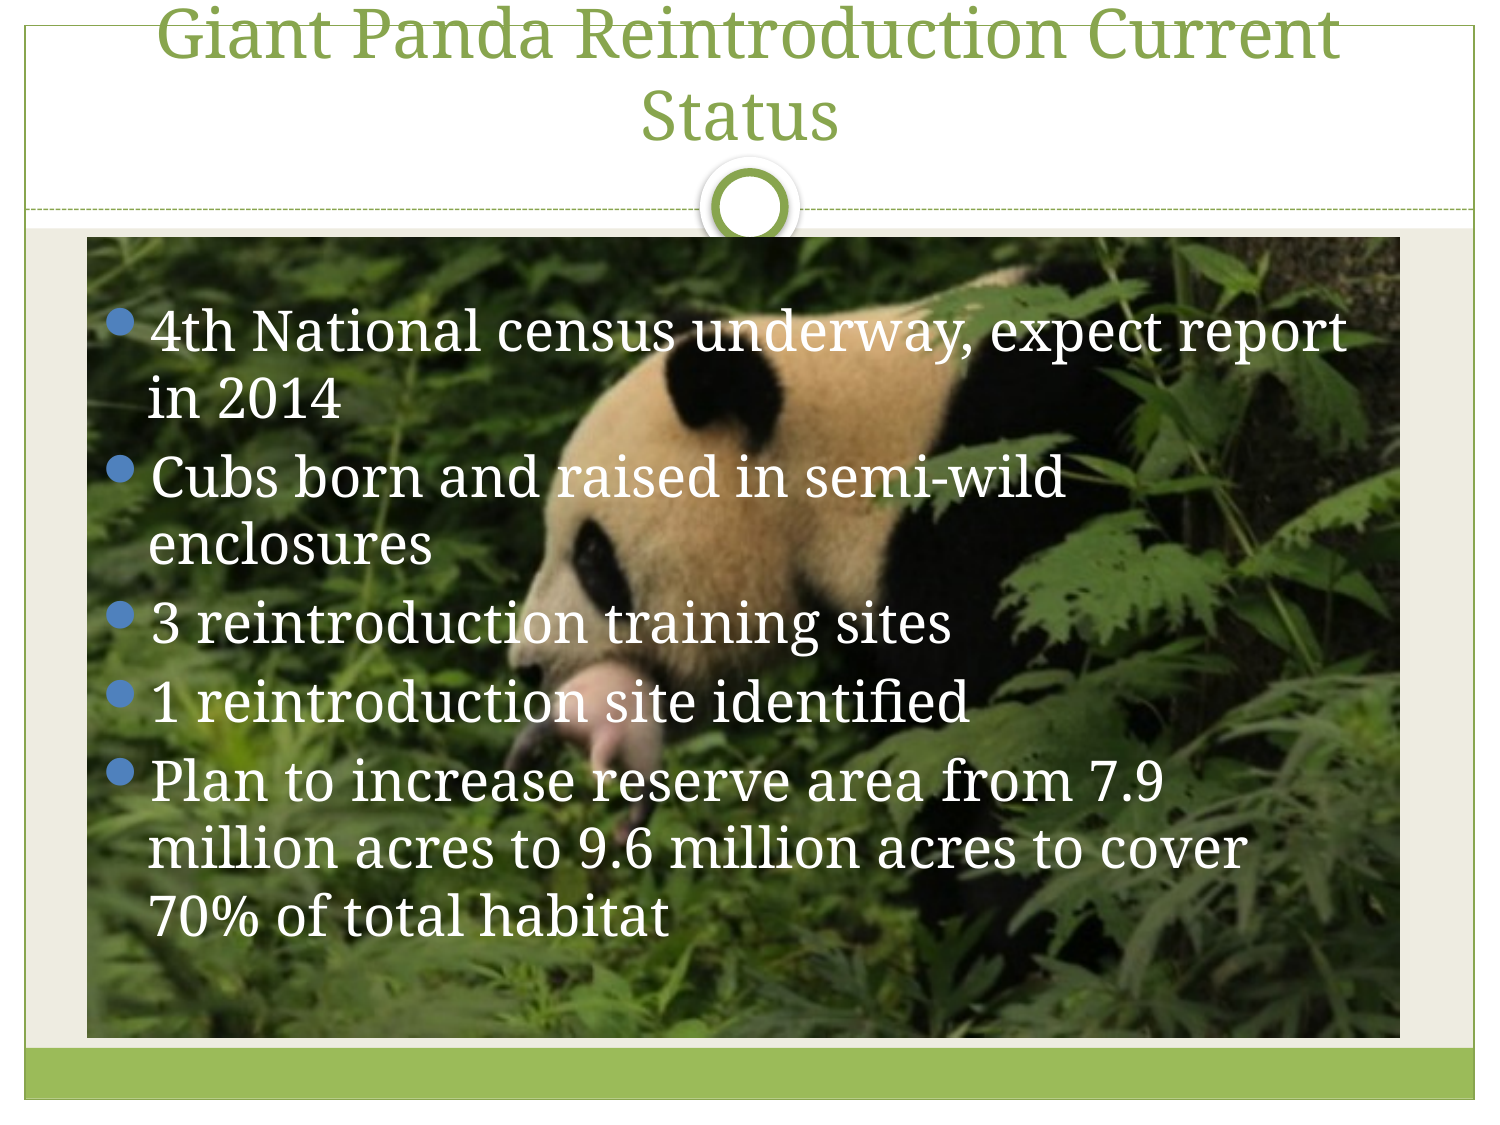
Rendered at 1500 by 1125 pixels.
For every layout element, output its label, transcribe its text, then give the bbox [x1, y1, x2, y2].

picture [87, 237, 1401, 1038]
title Giant Panda Reintroduction Current Status [49, 37, 1450, 162]
